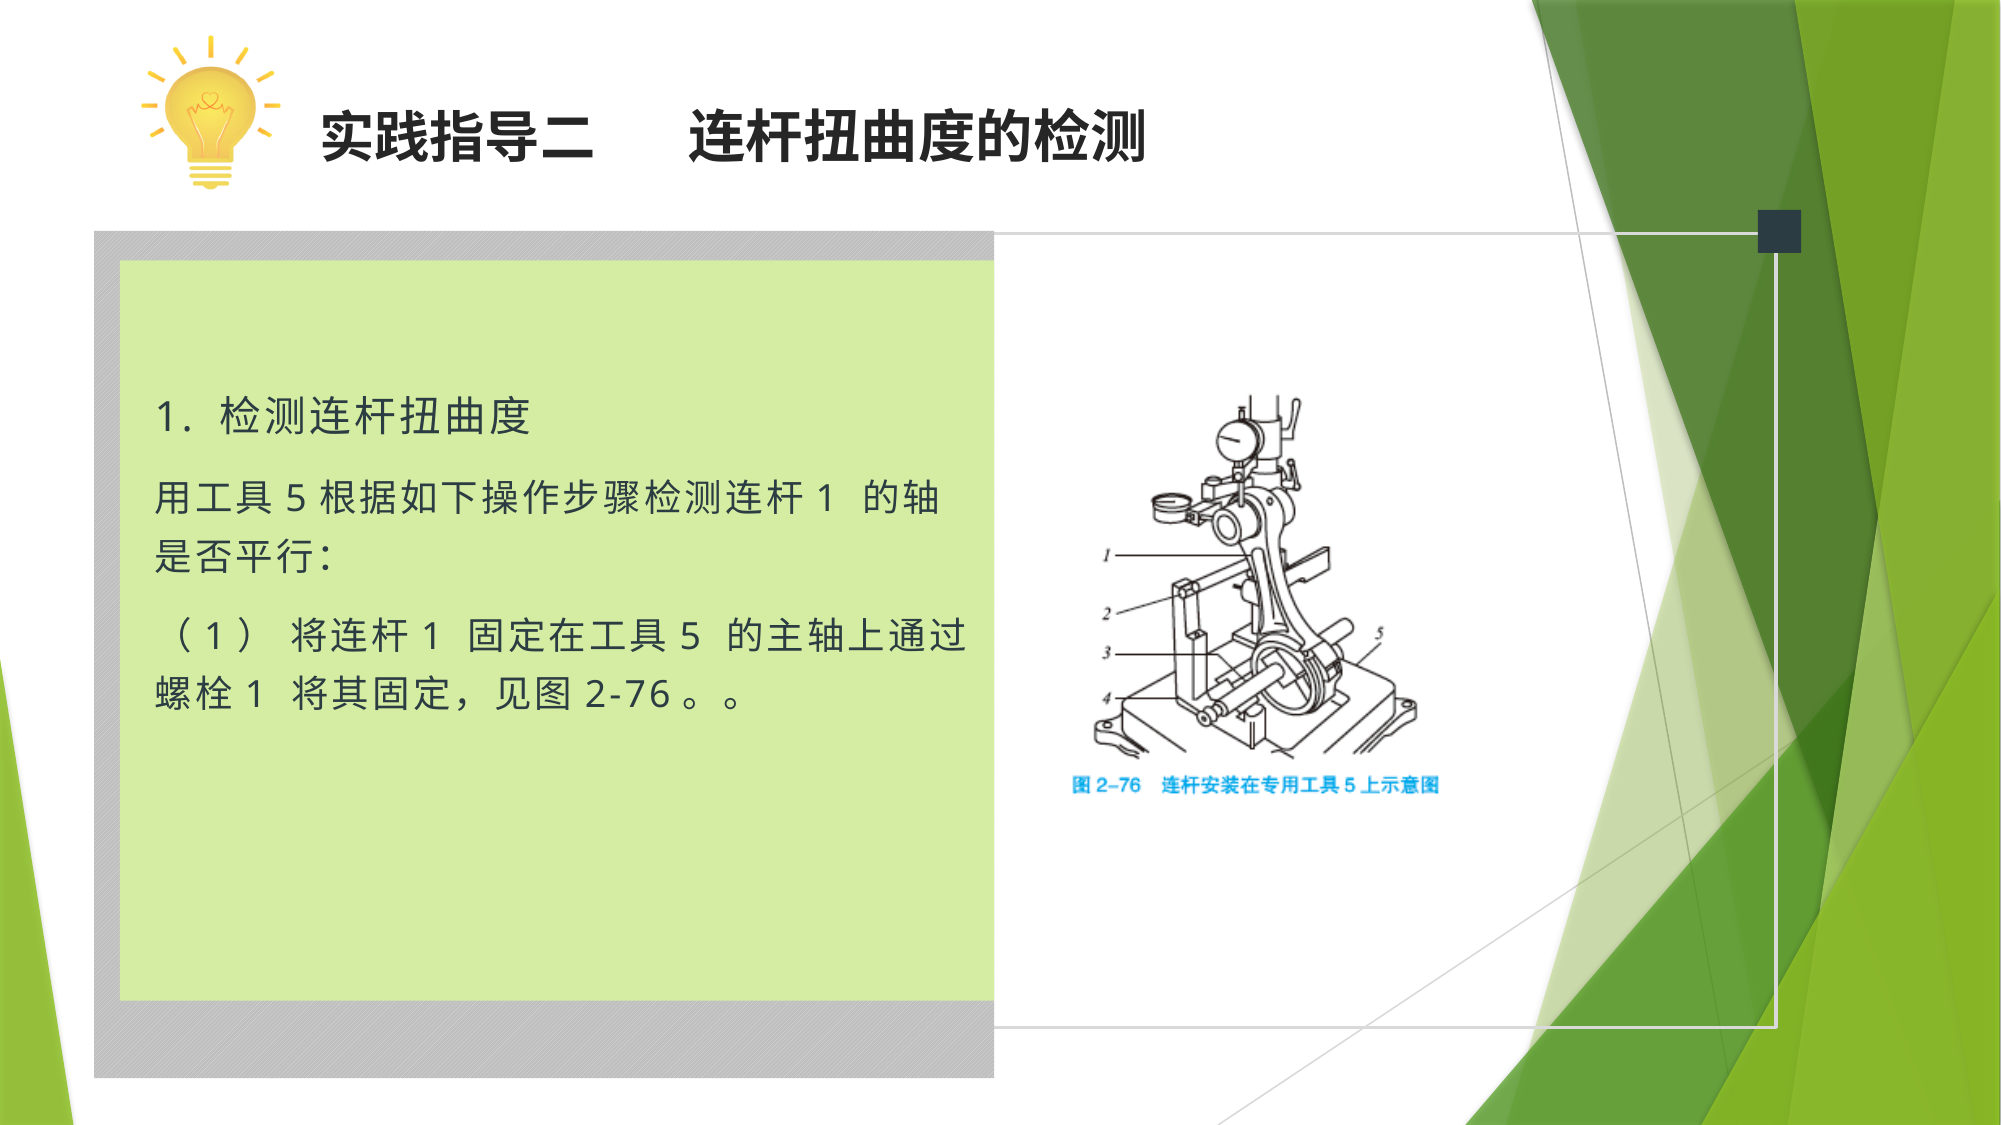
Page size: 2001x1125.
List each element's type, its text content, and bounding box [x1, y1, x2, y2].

text_box [1756, 208, 1803, 255]
text_box 1. 检测连杆扭曲度 用工具5根据如下操作步骤检测连杆1 的轴是否平行： （1） 将连杆1 固定在工具5 的主轴上通过螺栓1 将其固定，见图2-76。。 [137, 374, 985, 827]
picture [1017, 385, 1498, 806]
text_box 实践指导二 连杆扭曲度的检测 [304, 78, 1165, 198]
picture [137, 33, 286, 191]
text_box [93, 229, 996, 1080]
text_box [996, 232, 1778, 1029]
text_box [118, 259, 996, 1002]
